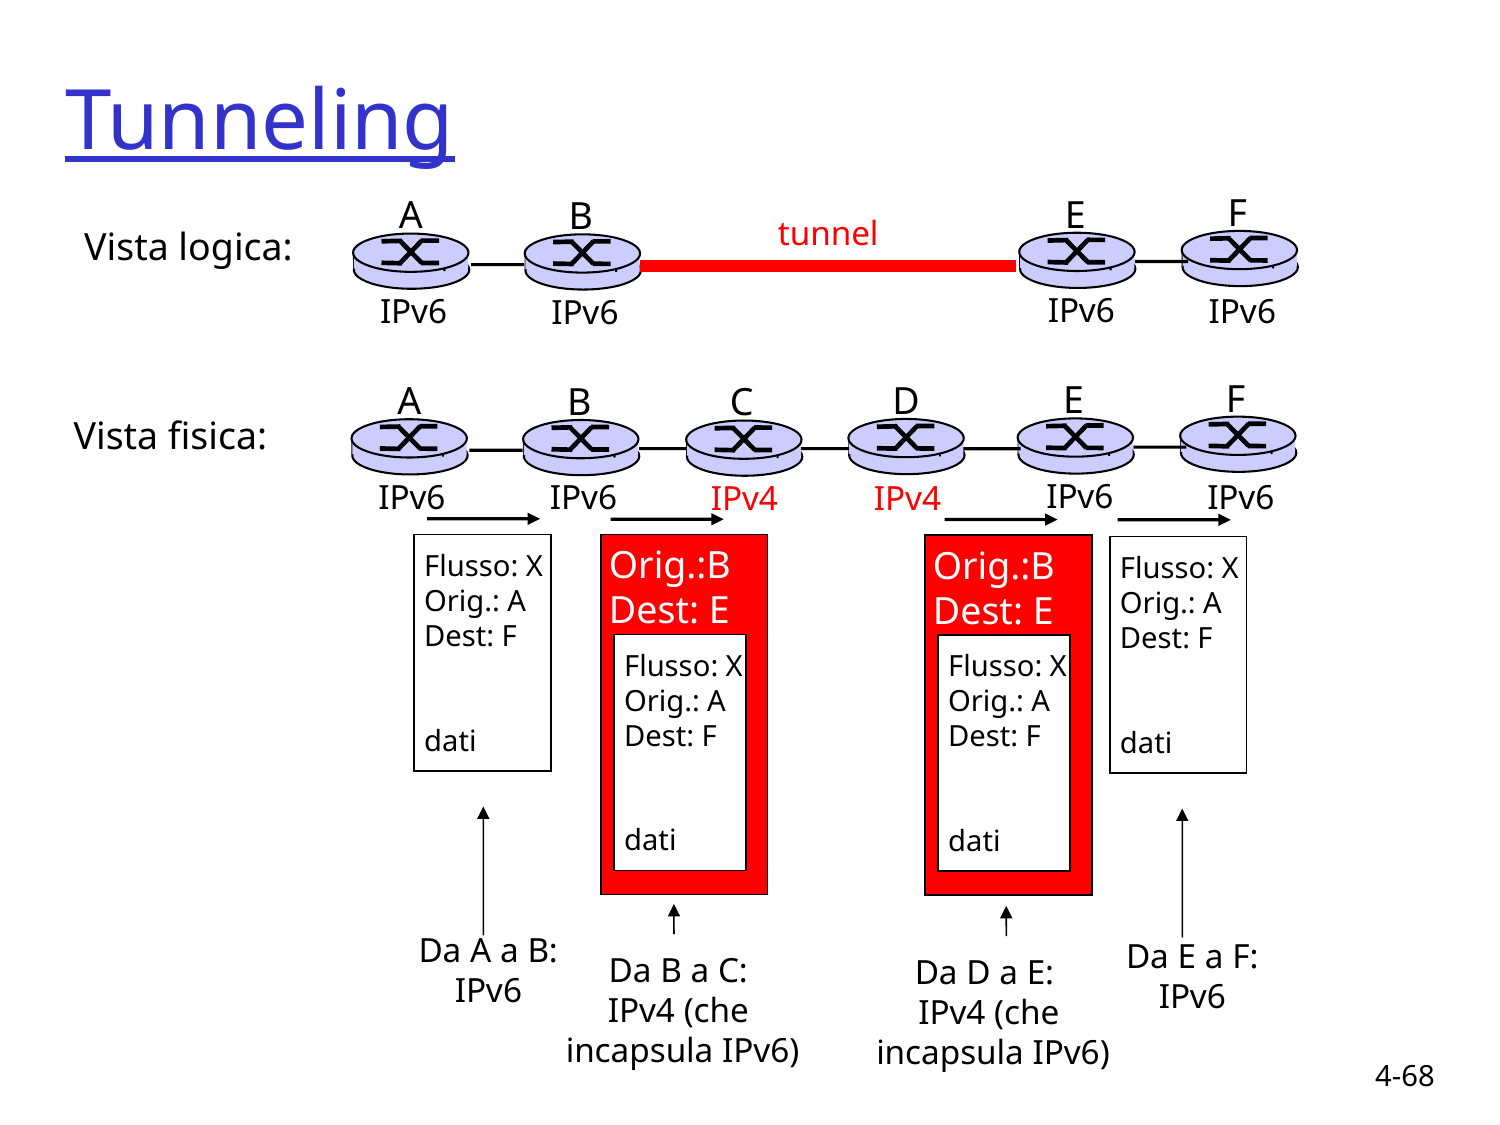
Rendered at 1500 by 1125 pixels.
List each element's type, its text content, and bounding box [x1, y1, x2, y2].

text_box [610, 513, 724, 526]
text_box IPv4 [696, 483, 794, 525]
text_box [685, 370, 803, 477]
title Tunneling [50, 34, 1326, 198]
text_box IPv6 [365, 298, 463, 338]
text_box Da E a F: IPv6 [1111, 928, 1274, 1023]
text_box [1181, 181, 1299, 287]
text_box [667, 903, 681, 935]
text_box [524, 184, 642, 290]
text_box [1179, 366, 1297, 473]
text_box IPv6 [535, 485, 633, 524]
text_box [1102, 536, 1257, 774]
text_box [1117, 513, 1231, 527]
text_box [352, 183, 470, 290]
text_box IPv6 [1194, 296, 1292, 338]
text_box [590, 533, 768, 895]
text_box Da B a C: IPv4 (che incapsula IPv6) [542, 942, 815, 1077]
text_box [522, 370, 640, 476]
text_box IPv4 [859, 482, 957, 525]
text_box [477, 806, 490, 936]
text_box Vista logica: [69, 215, 308, 276]
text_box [1017, 368, 1135, 474]
text_box tunnel [763, 204, 894, 260]
text_box IPv6 [1192, 481, 1290, 524]
text_box [1176, 808, 1189, 938]
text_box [848, 369, 965, 475]
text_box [406, 534, 561, 772]
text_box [351, 369, 468, 475]
text_box IPv6 [536, 299, 634, 339]
text_box Da A a B: IPv6 [403, 922, 574, 1017]
text_box [646, 260, 1013, 272]
text_box IPv6 [363, 482, 461, 524]
text_box [944, 513, 1058, 526]
slide_number 4-68 [1338, 1049, 1451, 1125]
text_box IPv6 [1031, 483, 1129, 523]
text_box Da D a E: IPv4 (che incapsula IPv6) [852, 944, 1126, 1079]
text_box [1000, 905, 1013, 937]
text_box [1019, 183, 1136, 289]
text_box Vista fisica: [58, 404, 283, 465]
text_box [427, 512, 541, 526]
text_box IPv6 [1033, 298, 1131, 337]
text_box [914, 534, 1093, 896]
